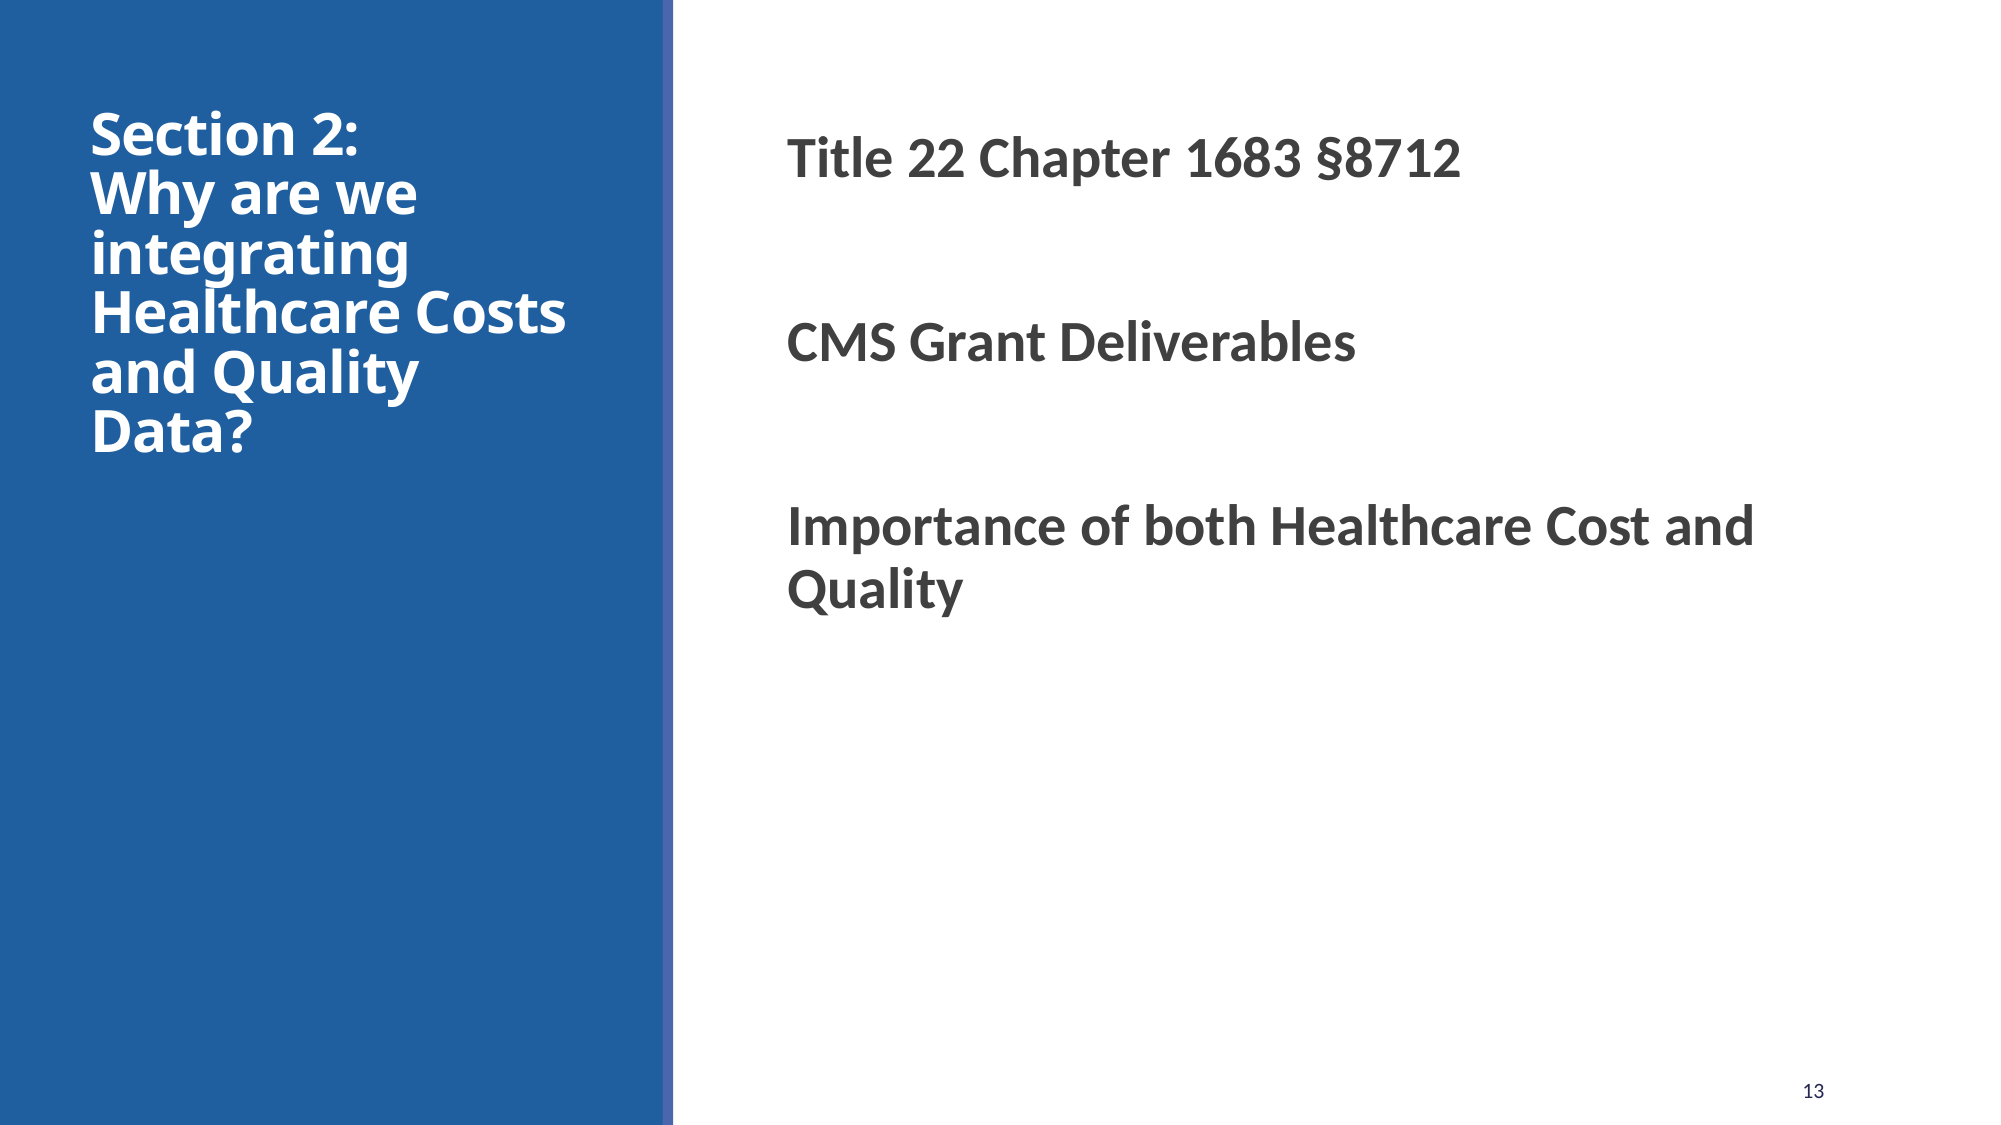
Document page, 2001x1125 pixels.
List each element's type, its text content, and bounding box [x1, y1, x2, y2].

title Section 2: Why are we integrating Healthcare Costs and Quality Data? [75, 97, 600, 473]
slide_number 13 [1624, 1059, 1840, 1120]
list Title 22 Chapter 1683 §8712 CMS Grant Deliverables Importance of both Healthcare Cost and Quality [787, 120, 1853, 983]
